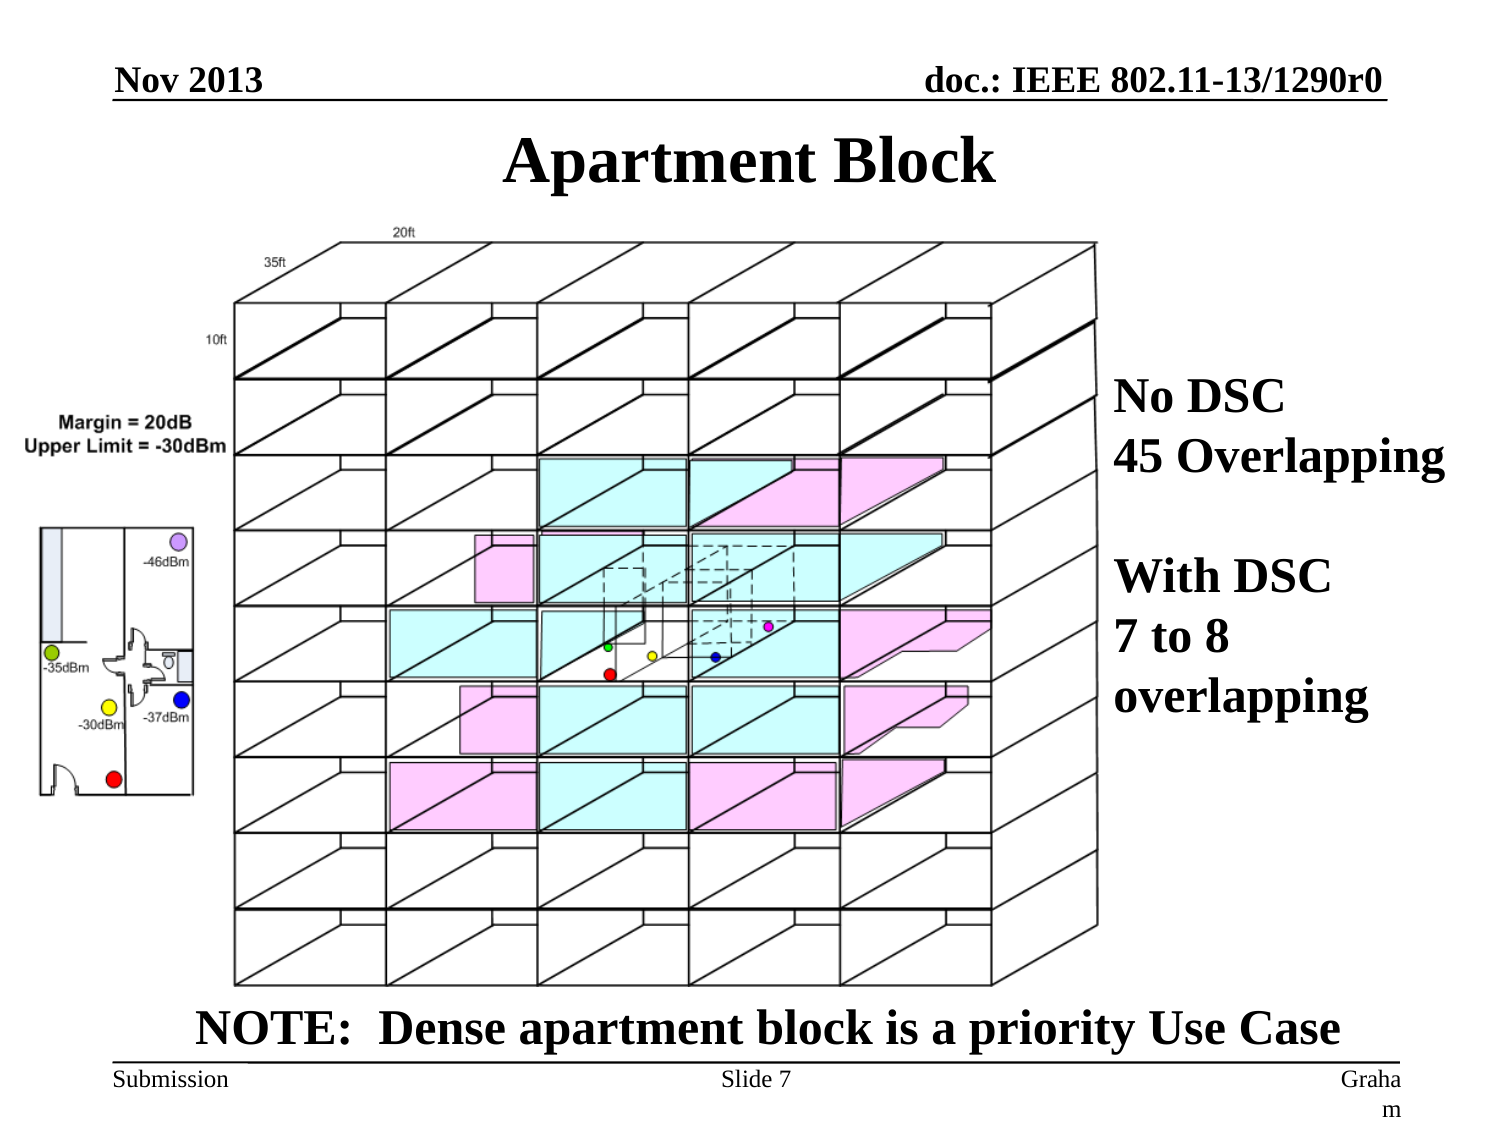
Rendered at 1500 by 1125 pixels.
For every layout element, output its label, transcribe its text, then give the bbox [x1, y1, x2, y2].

footer Graham Smith, DSP Group [1324, 1061, 1402, 1093]
text_box NOTE: Dense apartment block is a priority Use Case [180, 986, 1357, 1062]
picture [24, 223, 1099, 988]
title Apartment Block [112, 112, 1388, 200]
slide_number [114, 54, 286, 101]
slide_number Slide 7 [712, 1062, 800, 1093]
text_box No DSC 45 Overlapping With DSC 7 to 8 overlapping [1102, 355, 1500, 730]
